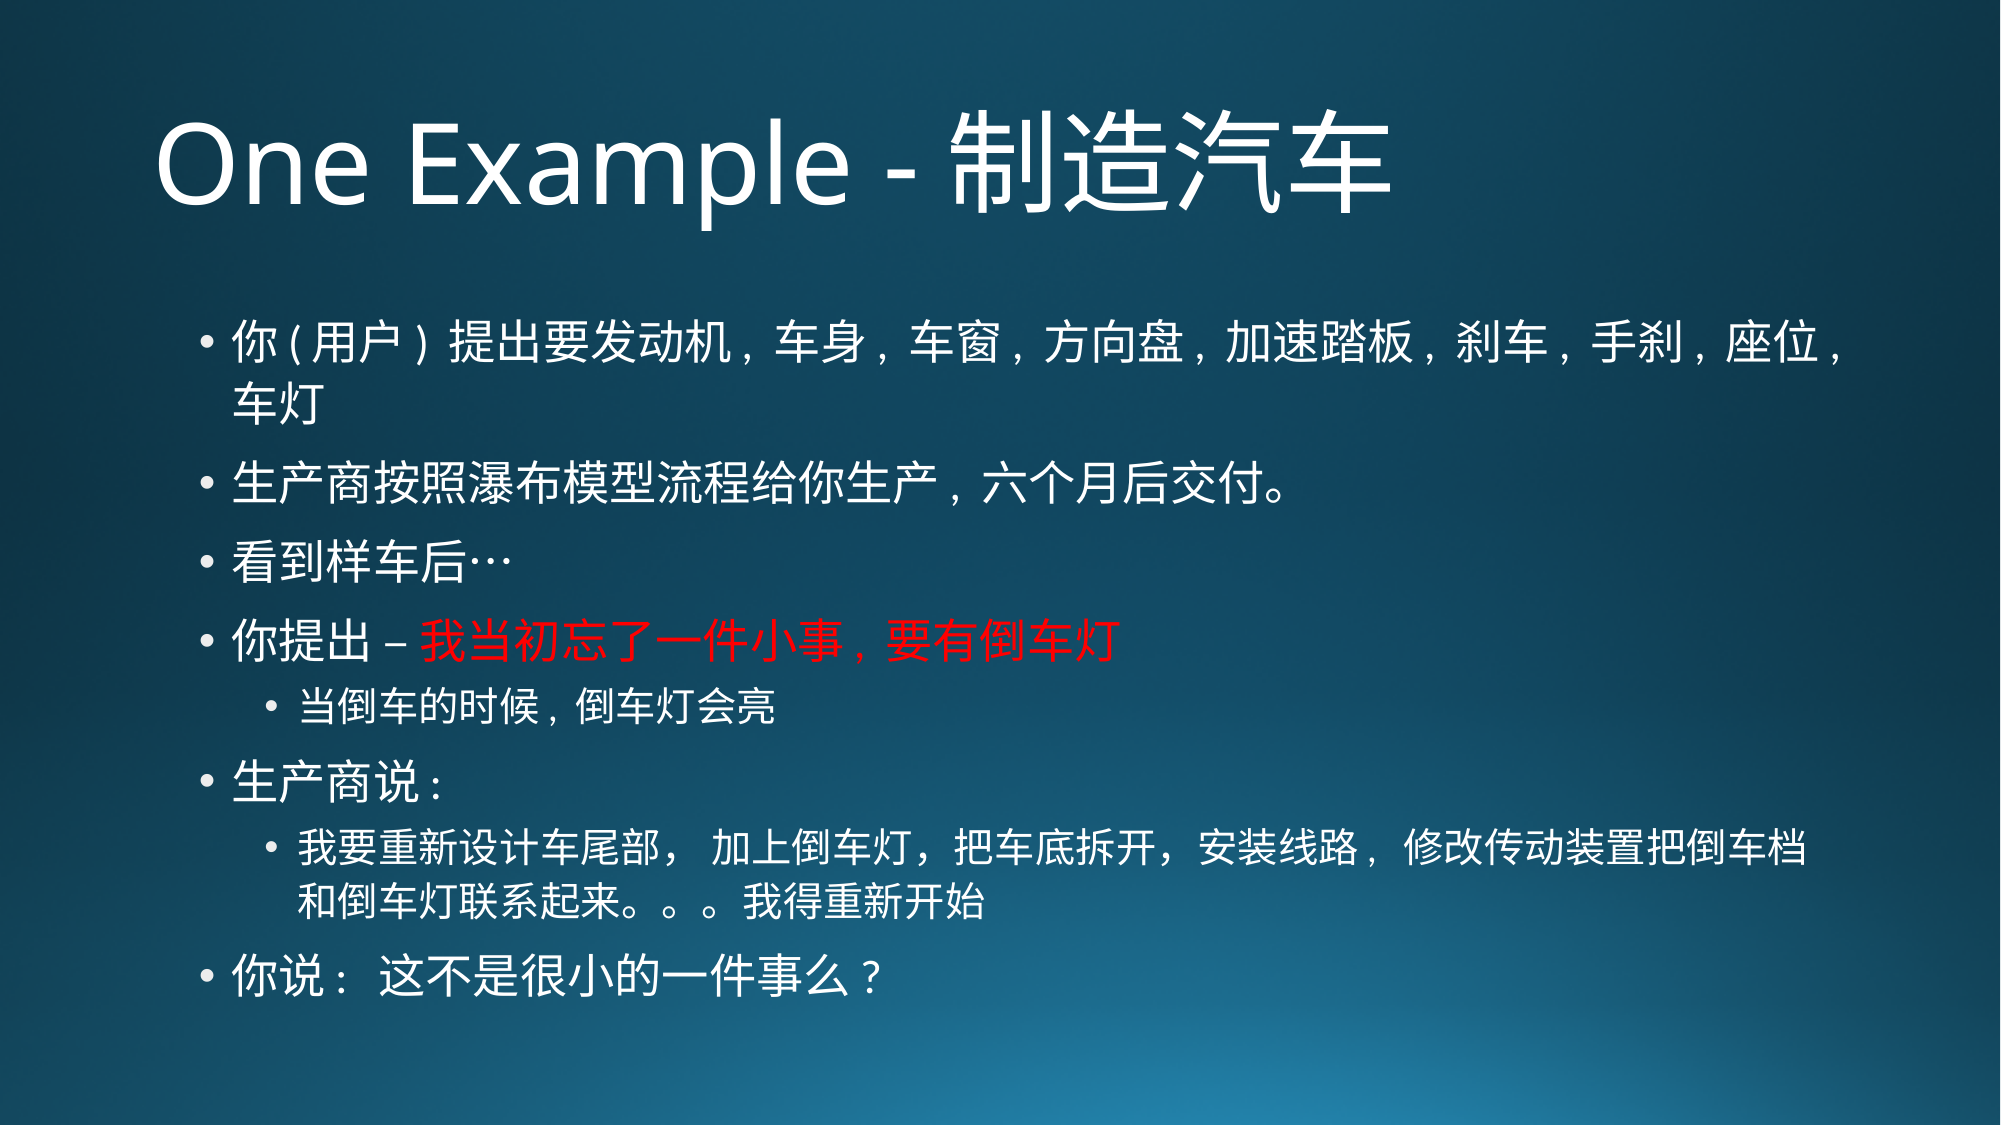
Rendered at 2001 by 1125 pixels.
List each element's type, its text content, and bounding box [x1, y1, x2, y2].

title One Example -制造汽车 [137, 59, 1863, 278]
list 你(用户) 提出要发动机, 车身, 车窗, 方向盘, 加速踏板, 刹车, 手刹, 座位, 车灯 生产商按照瀑布模型流程给你生产, 六个月后交付。 看到样车后… 你提出 – 我当初忘了一件小事, 要有倒车灯 当倒车的时候, 倒车灯会亮 生产商说: 我要重新设计车尾部， 加上倒车灯，把车底拆开，安装线路, 修改传动装置把倒车档和倒车灯联系起来。。。我得重新开始 你说: 这不是很小的一件事么? [183, 299, 1863, 1014]
picture [0, 0, 2001, 1125]
